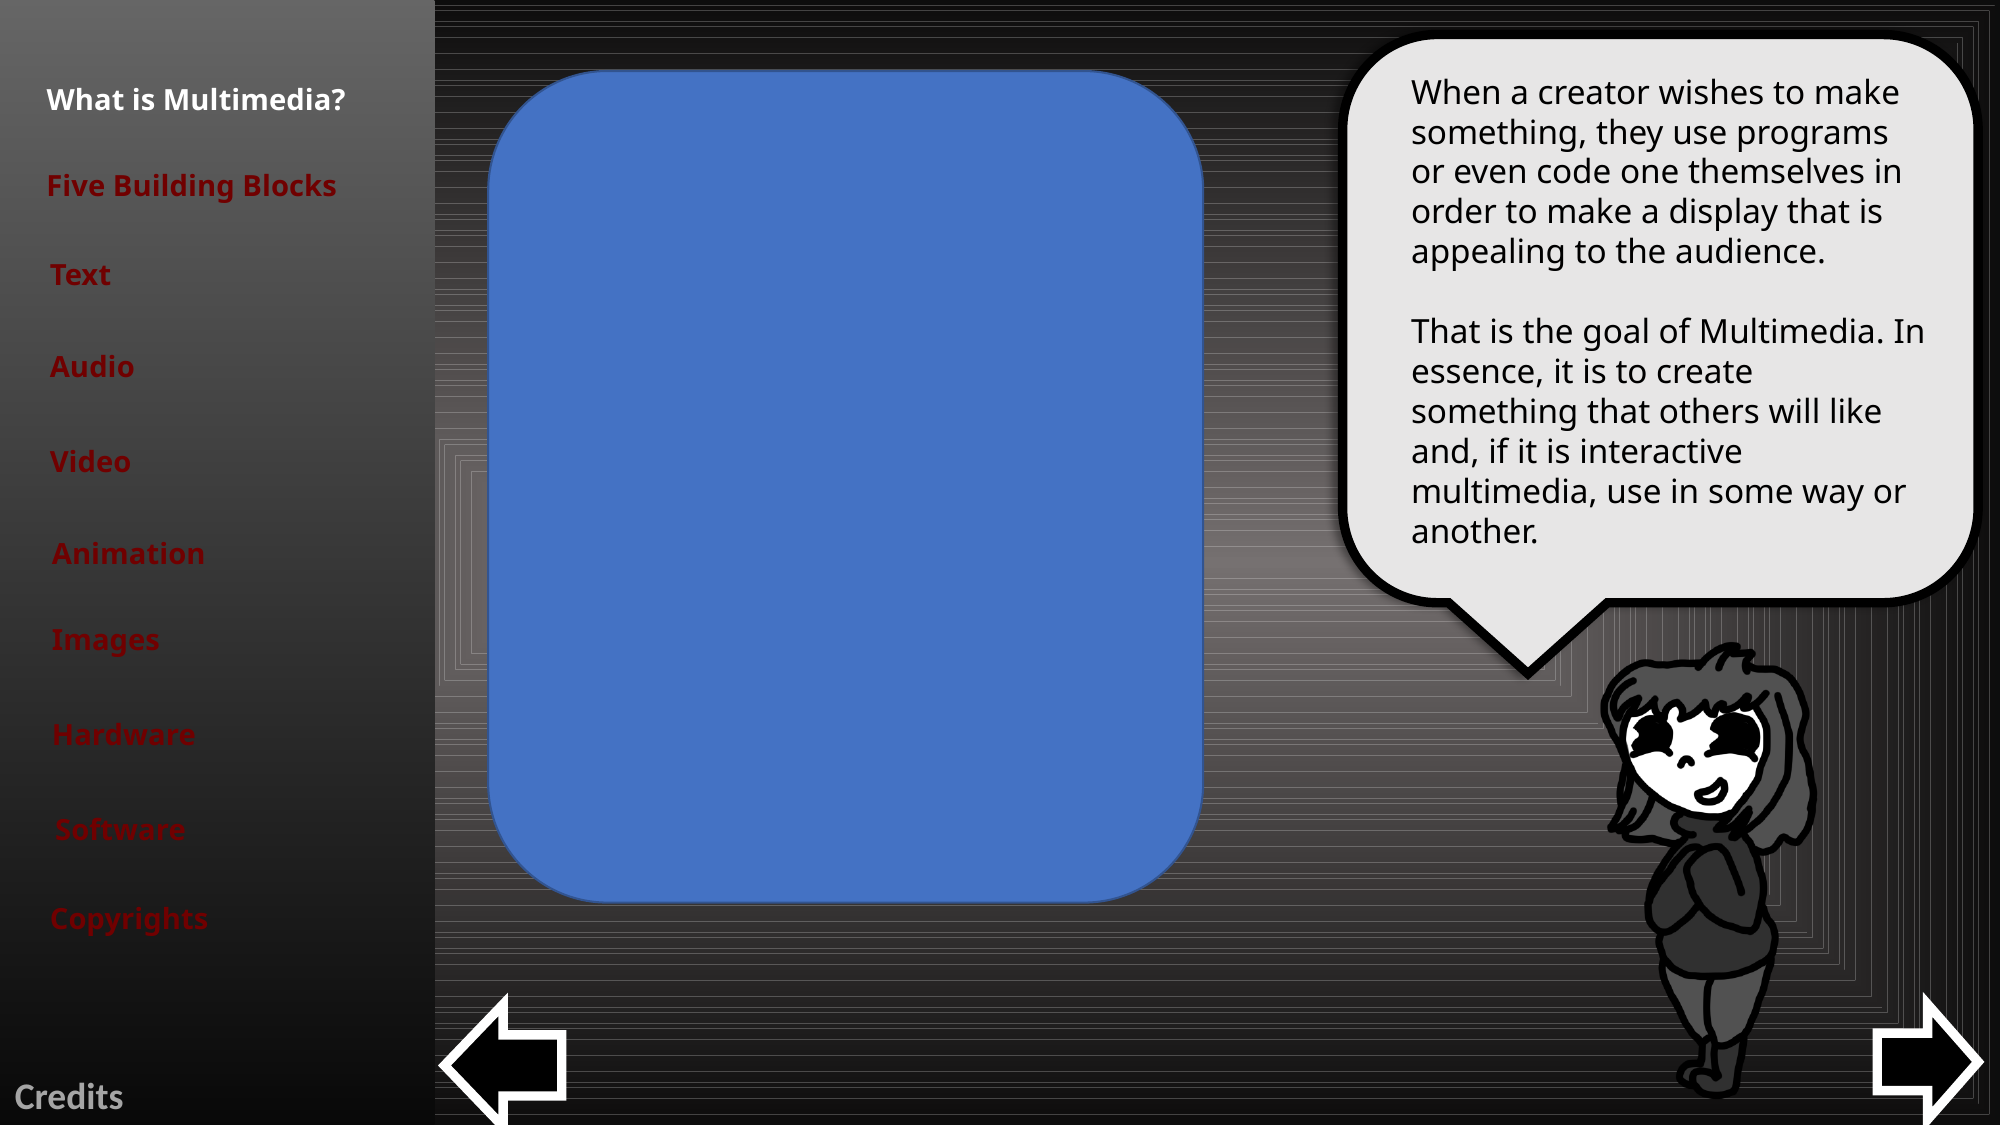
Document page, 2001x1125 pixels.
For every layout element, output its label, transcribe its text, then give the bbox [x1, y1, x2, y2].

text_box Credits [0, 1064, 265, 1125]
text_box [1876, 1001, 1980, 1123]
text_box Audio [34, 340, 359, 391]
text_box [1341, 33, 1980, 676]
text_box Software [40, 803, 381, 854]
picture [1579, 624, 1839, 1110]
text_box Text [34, 249, 368, 299]
text_box [487, 69, 1205, 904]
text_box Hardware [37, 709, 383, 759]
text_box Copyrights [34, 892, 381, 943]
text_box Animation [37, 528, 370, 578]
text_box When a creator wishes to make something, they use programs or even code one themselves in order to make a display that is appealing to the audience. That is the goal of Multimedia. In essence, it is to create something that others will like and, if it is interactive multimedia, use in some way or another. [1396, 63, 1944, 558]
text_box Video [34, 436, 368, 486]
text_box What is Multimedia? [31, 74, 457, 124]
text_box [0, 0, 435, 1125]
text_box Five Building Blocks [31, 159, 435, 210]
text_box [443, 1001, 563, 1125]
text_box Images [37, 614, 362, 664]
